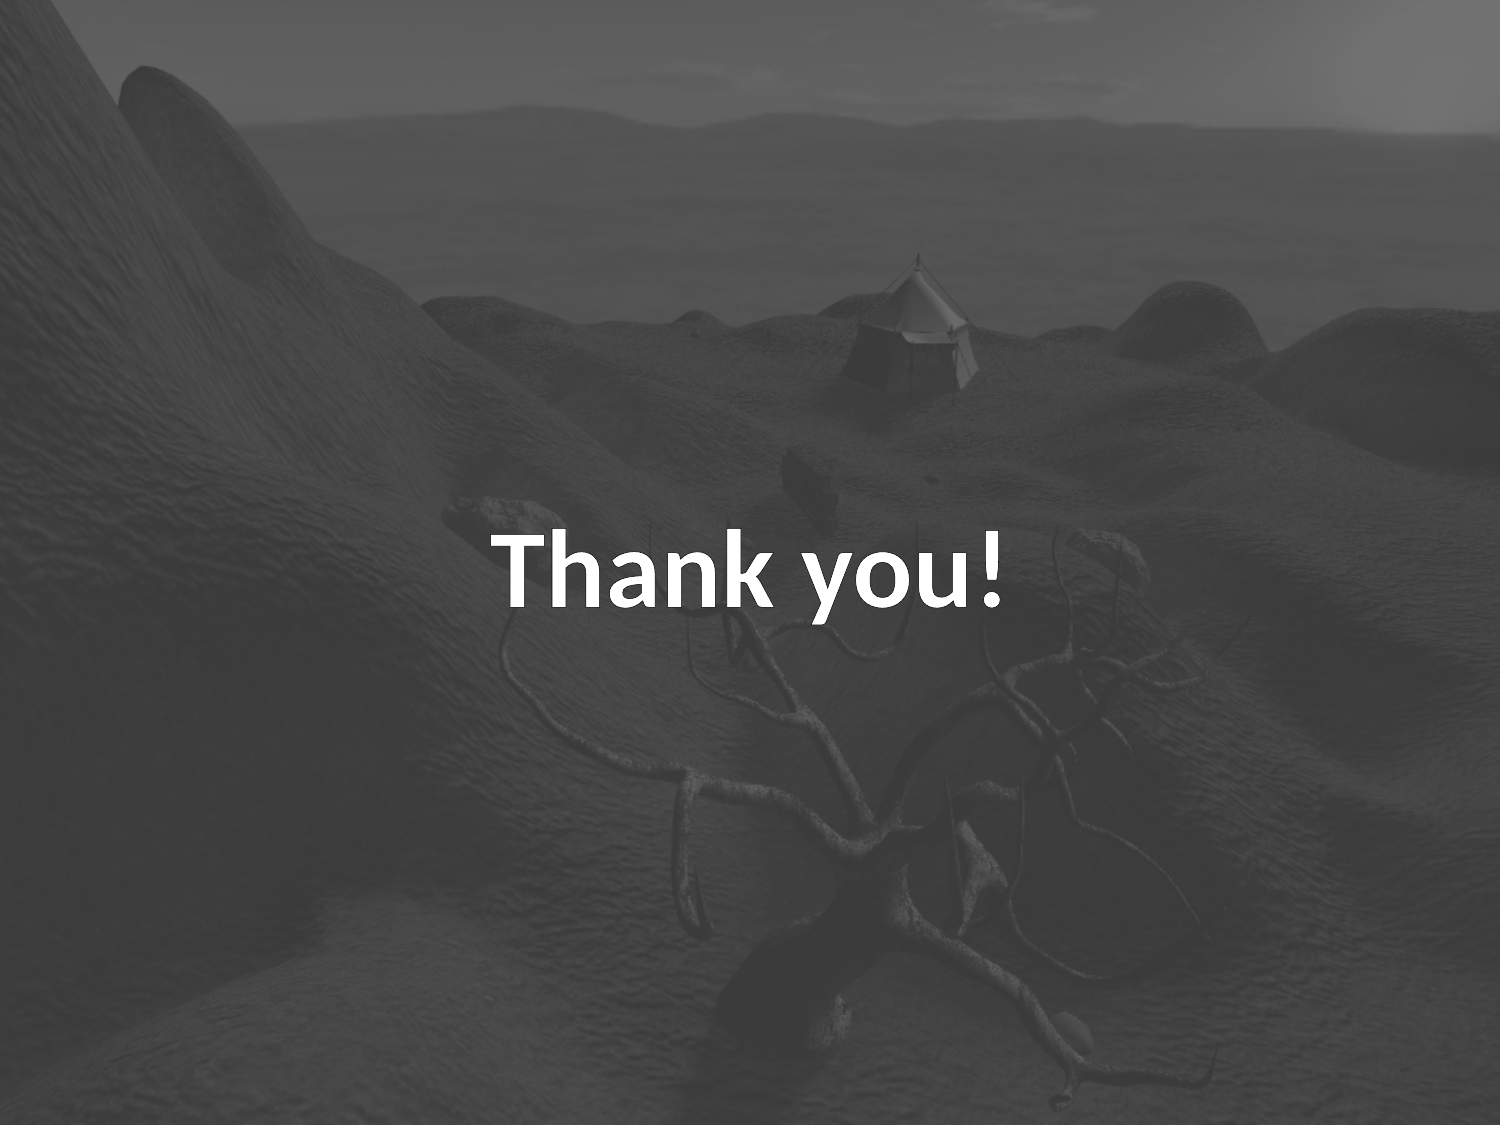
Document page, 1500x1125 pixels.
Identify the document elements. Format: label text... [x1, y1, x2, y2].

picture [0, 0, 1500, 1125]
text_box Thank you! [112, 361, 1388, 763]
